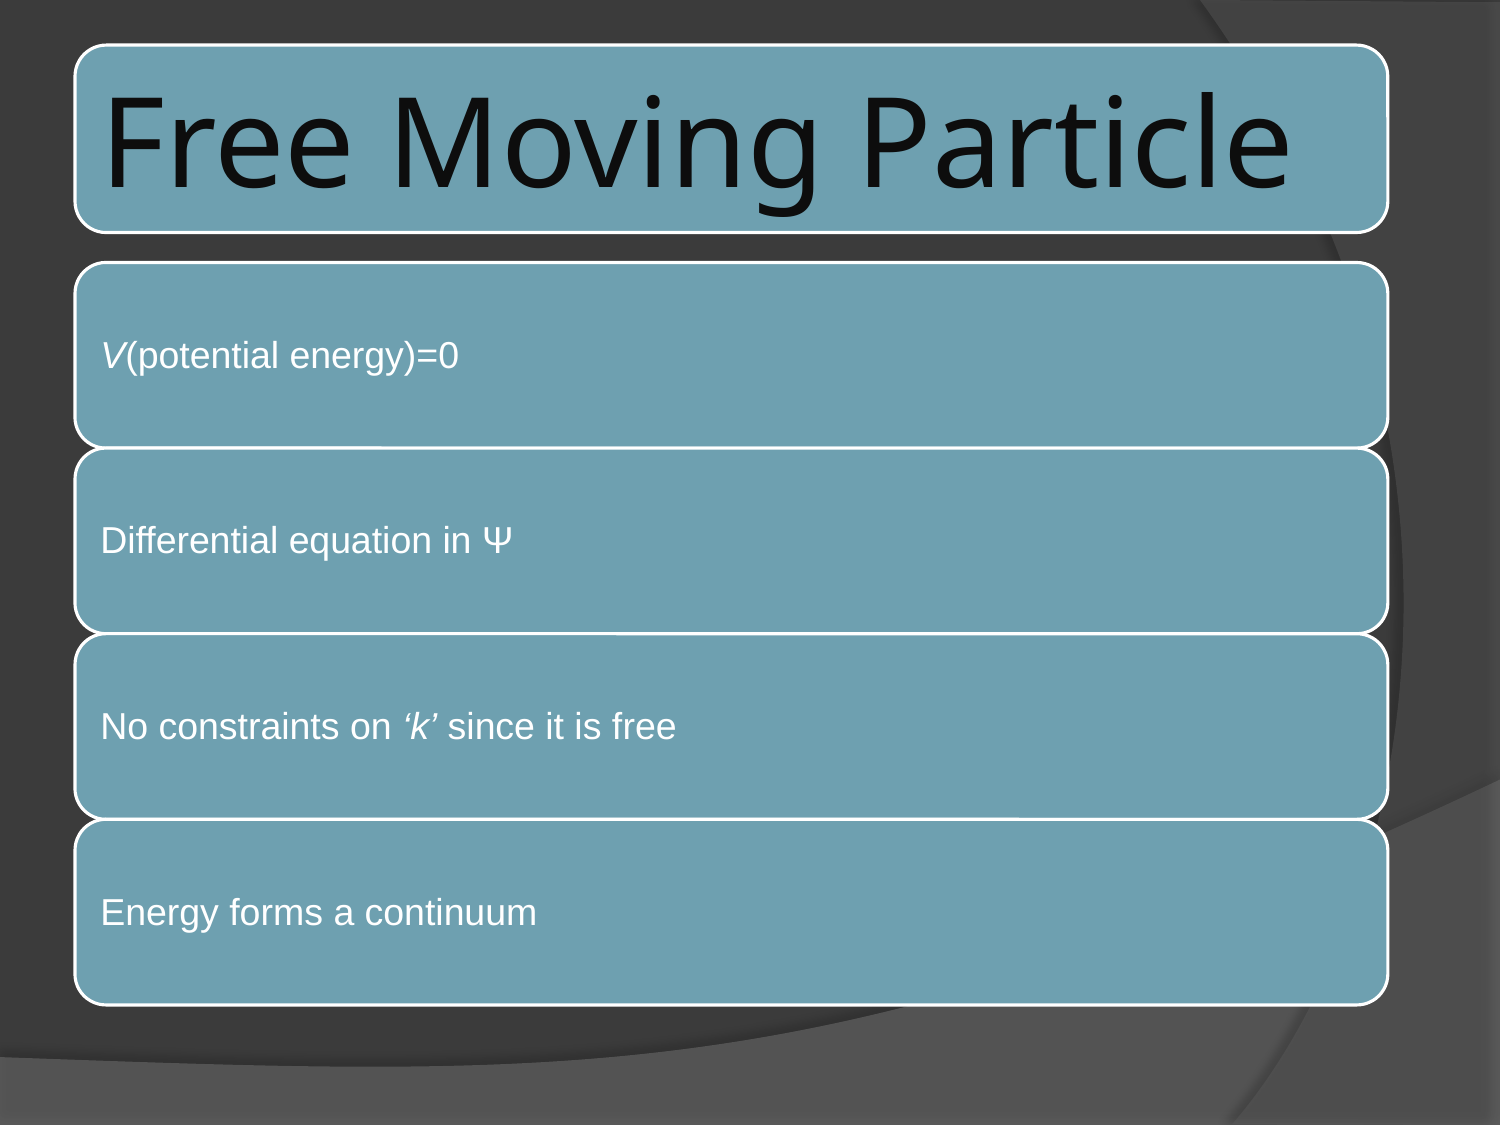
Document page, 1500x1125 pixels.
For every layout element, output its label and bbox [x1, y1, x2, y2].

list [74, 262, 1389, 1006]
text_box [74, 44, 1389, 233]
